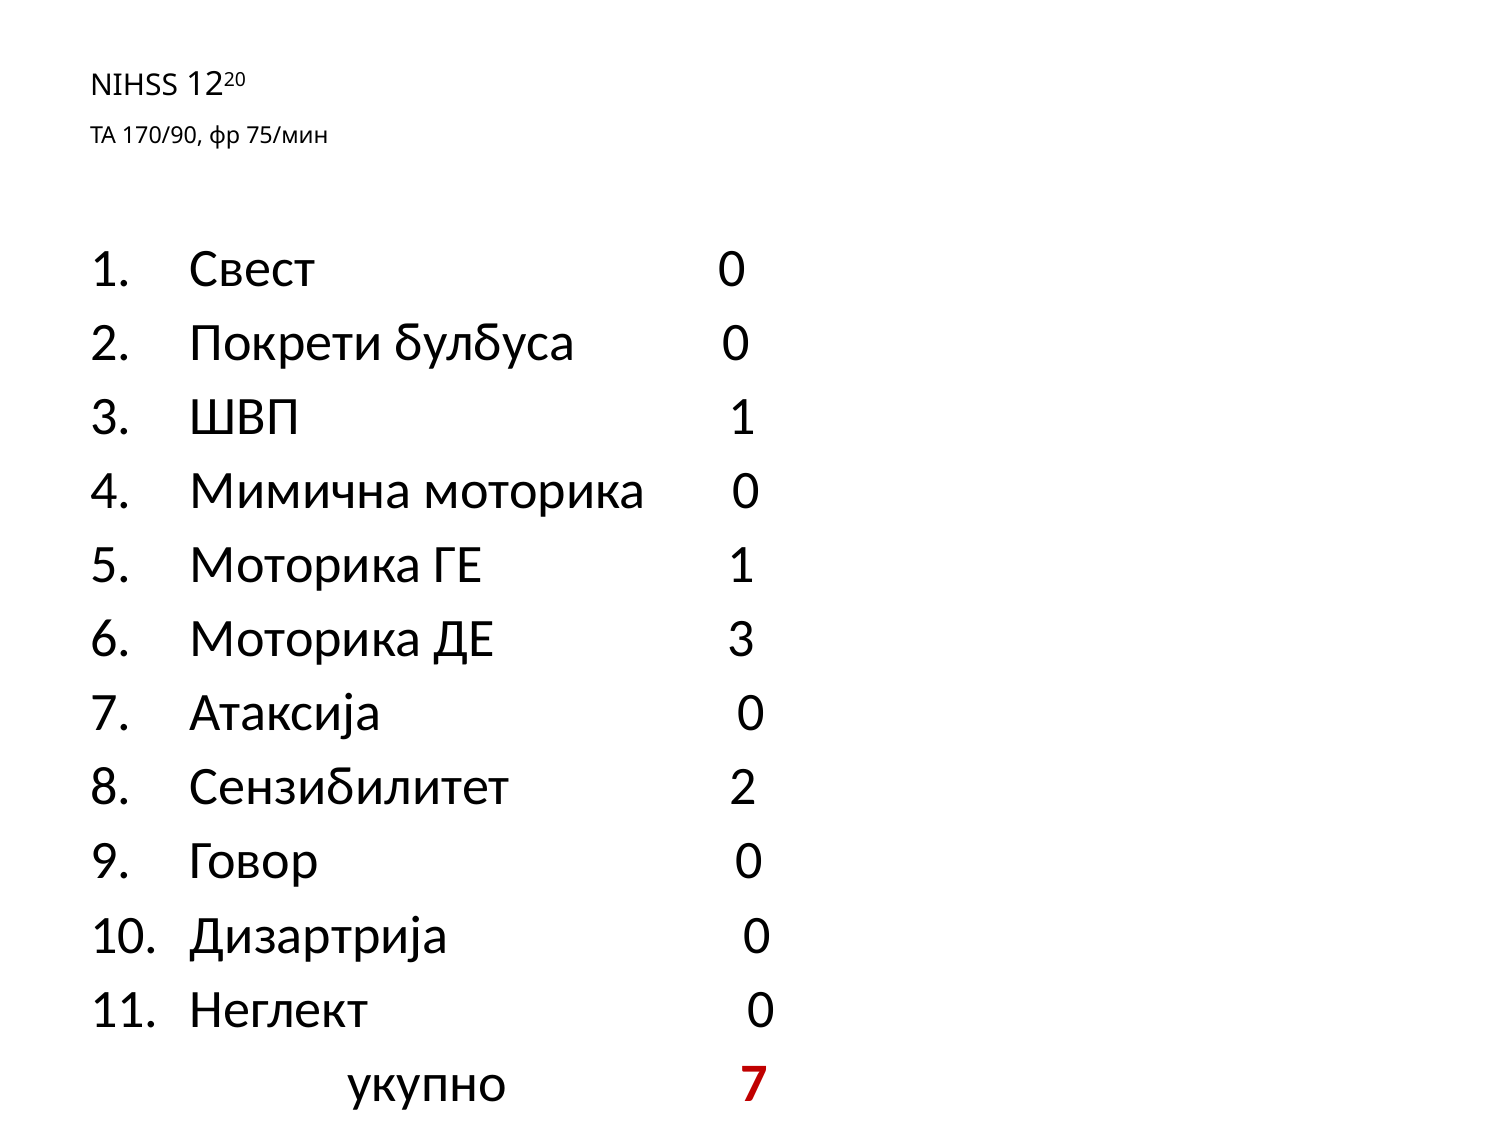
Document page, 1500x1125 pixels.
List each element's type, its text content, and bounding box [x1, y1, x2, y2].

list Свест 0 Покрети булбуса 0 ШВП 1 Мимична моторика 0 Моторика ГЕ 1 Моторика ДЕ 3 Атаксија 0 Сензибилитет 2 Говор 0 Дизартрија 0 Неглект 0 укупно 7 [75, 231, 1425, 1059]
title NIHSS 1220 TA 170/90, фр 75/мин [75, 59, 1451, 157]
